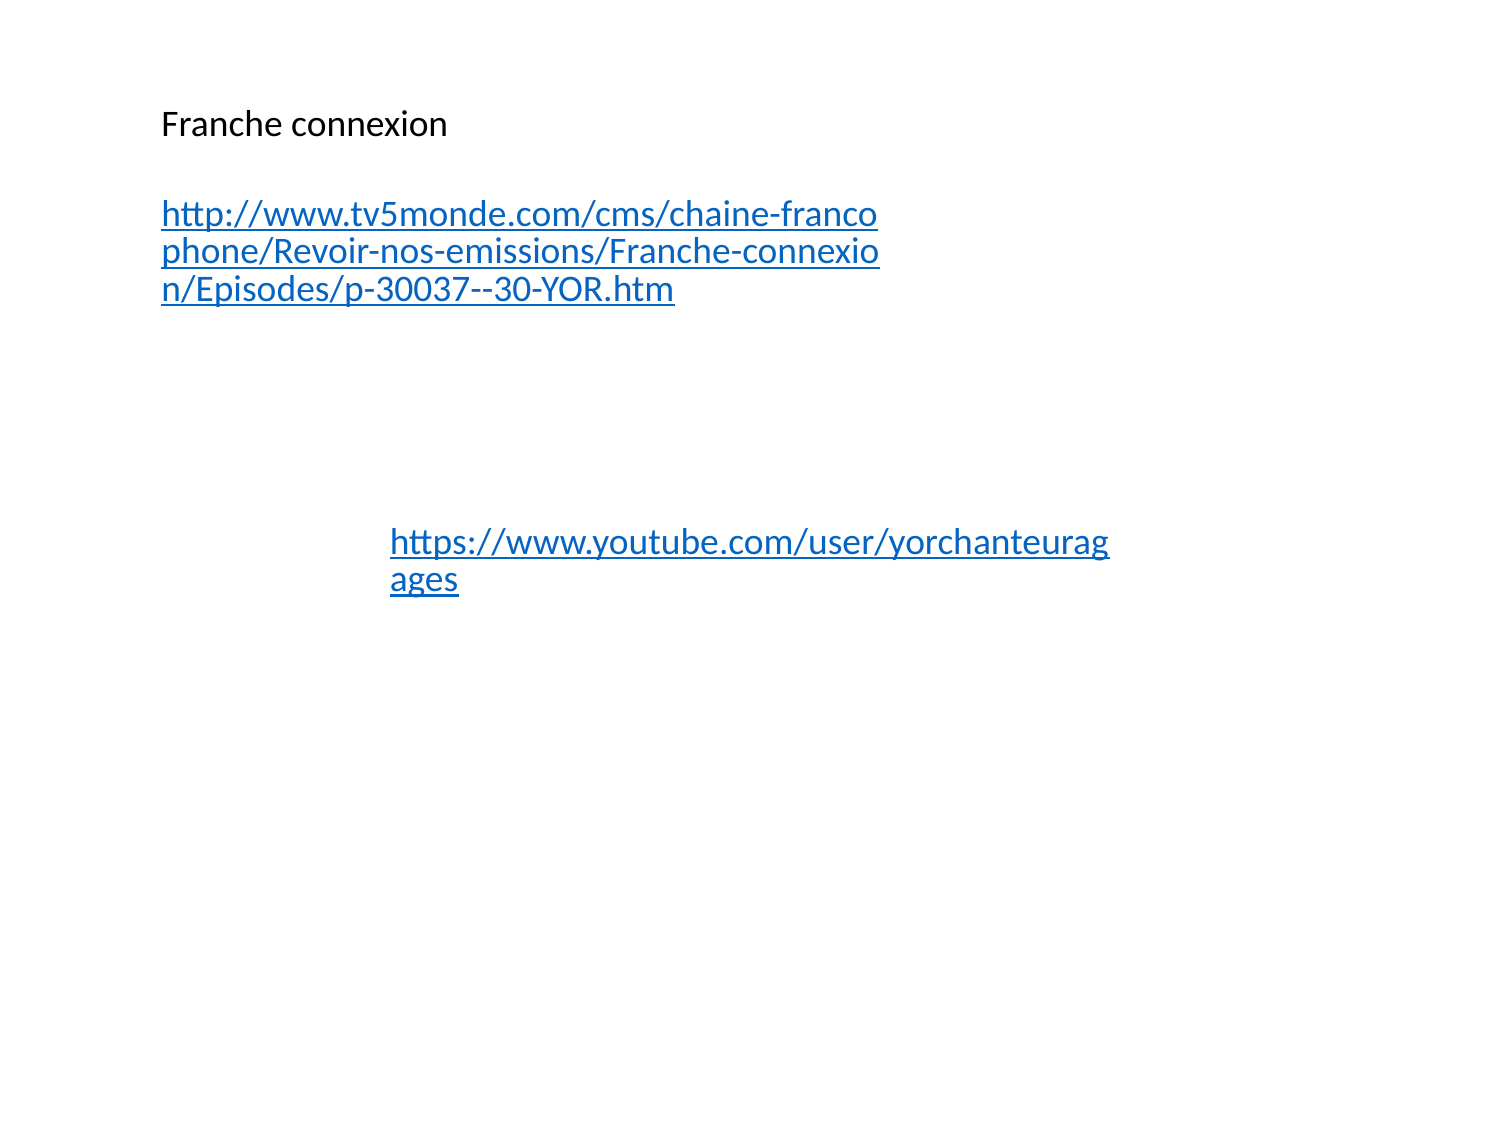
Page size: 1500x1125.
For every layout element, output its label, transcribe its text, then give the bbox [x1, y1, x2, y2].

text_box Franche connexion http://www.tv5monde.com/cms/chaine-francophone/Revoir-nos-emissions/Franche-connexion/Episodes/p-30037--30-YOR.htm [146, 91, 897, 332]
text_box https://www.youtube.com/user/yorchanteuragages [374, 509, 1125, 615]
